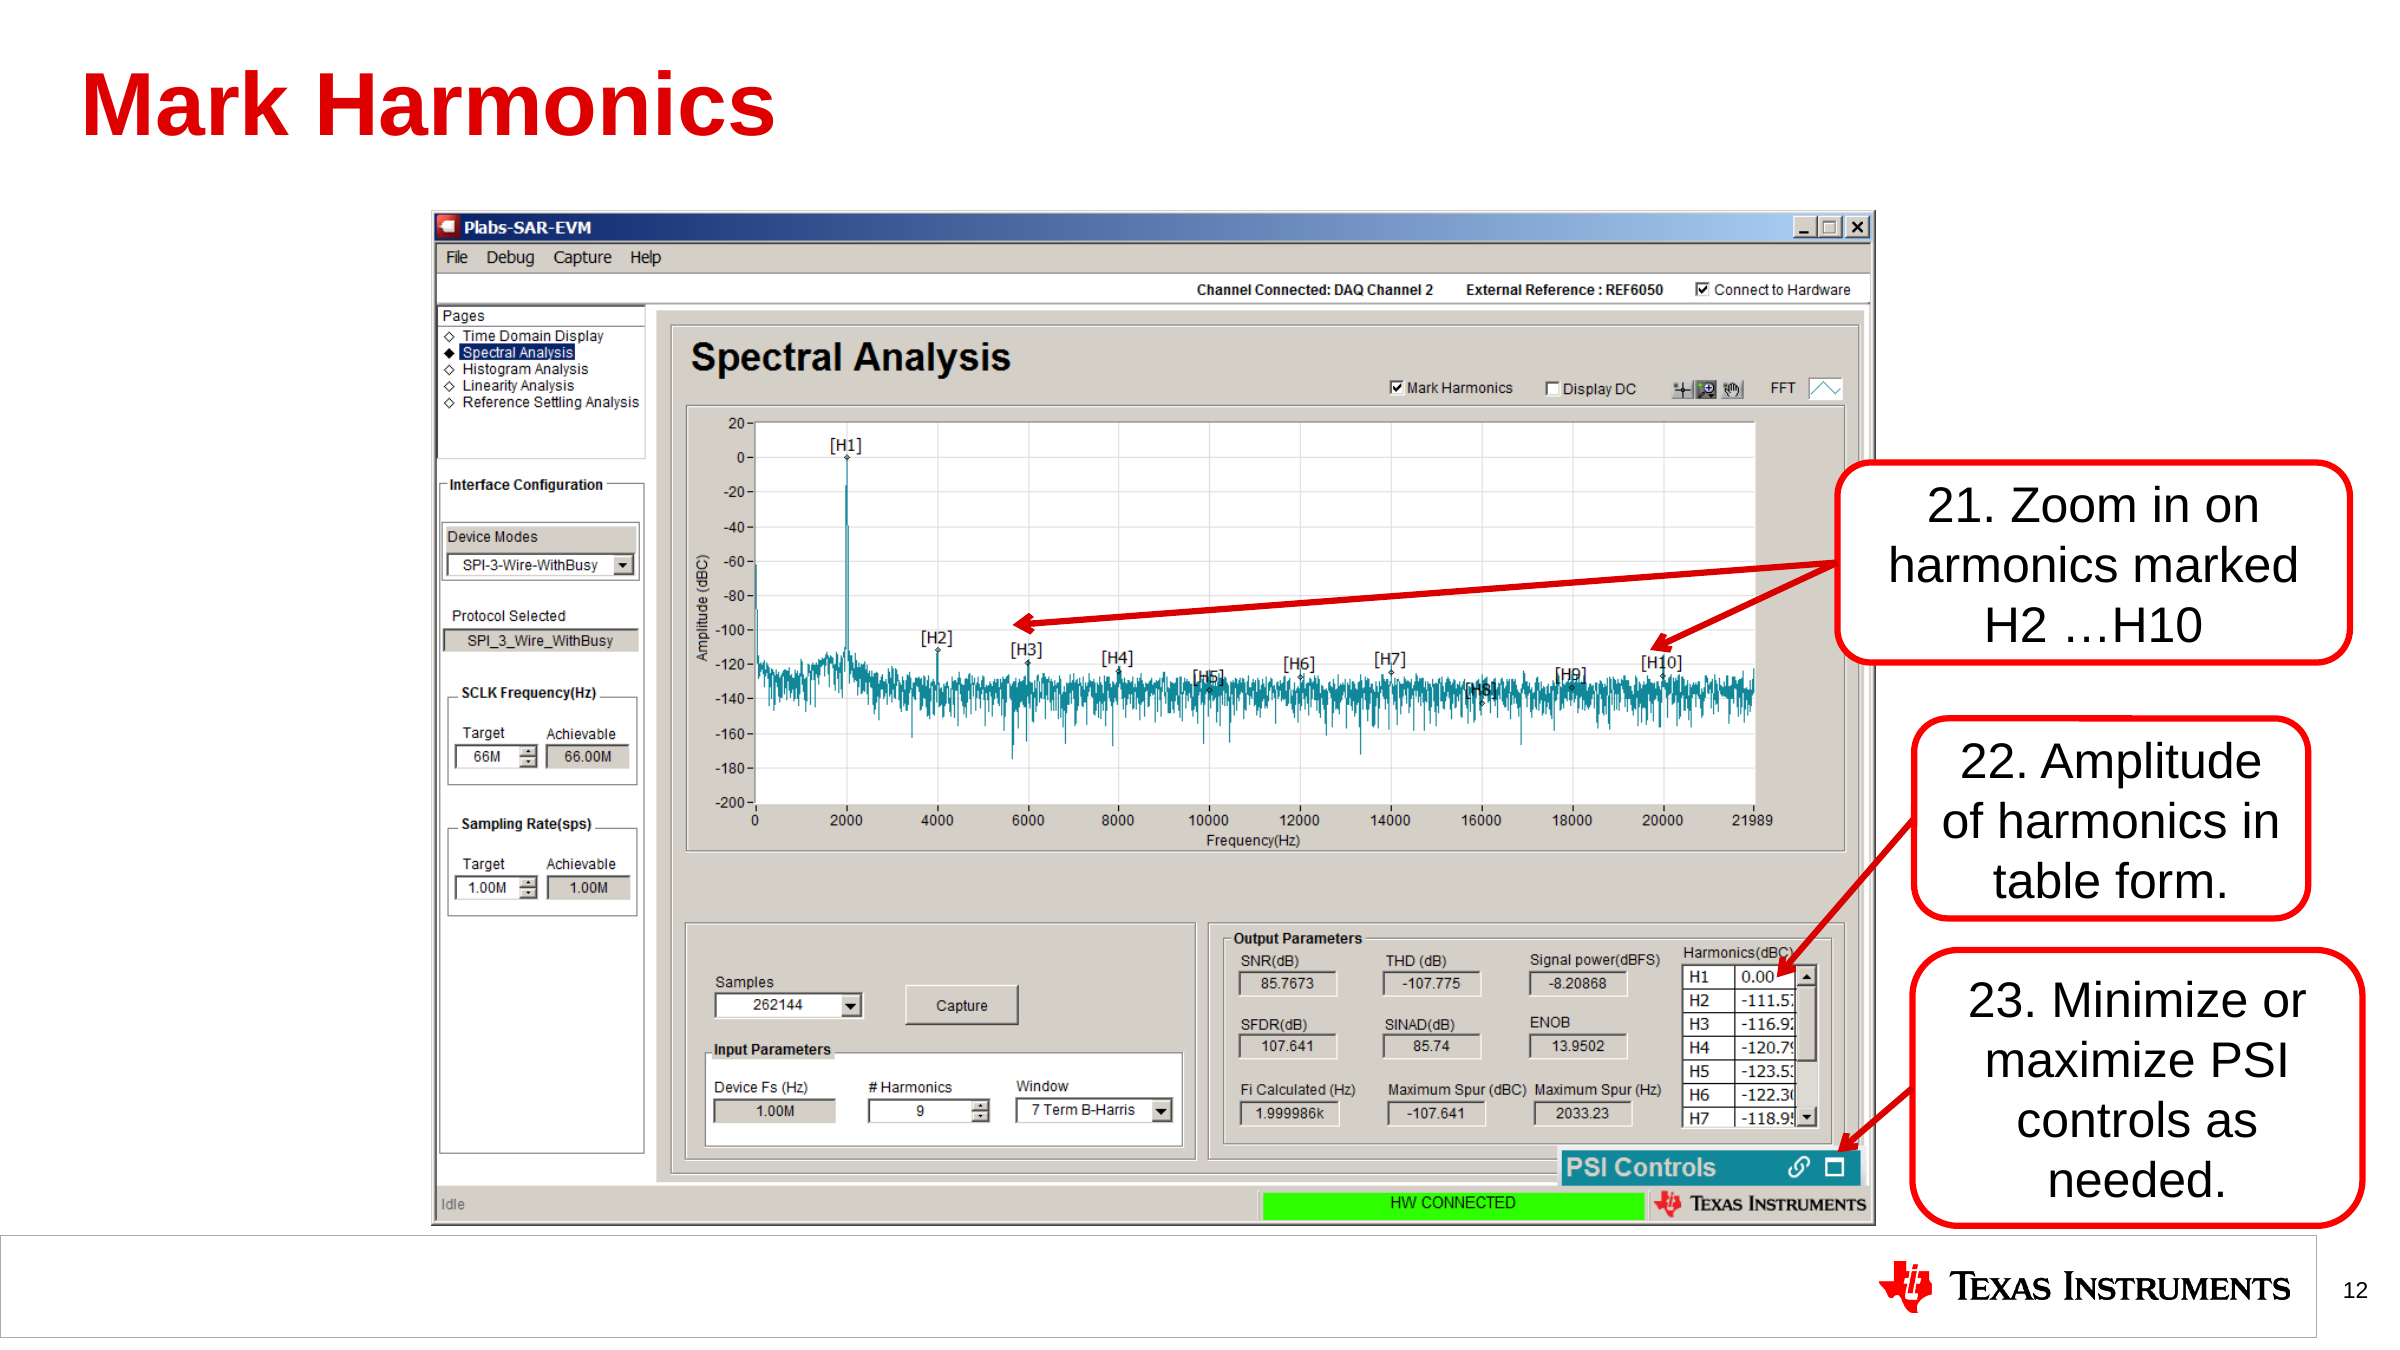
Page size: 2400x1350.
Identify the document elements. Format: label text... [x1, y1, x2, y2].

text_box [1649, 562, 1838, 651]
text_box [1012, 562, 1647, 626]
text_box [1837, 949, 2363, 1227]
picture [430, 210, 1876, 1227]
title Mark Harmonics [60, 27, 2282, 189]
text_box 21. Zoom in on harmonics marked H2 …H10 [1878, 460, 2353, 665]
slide_number 12 [1828, 1265, 2389, 1307]
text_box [1776, 718, 2309, 978]
picture [1879, 1307, 2290, 1313]
picture [1879, 1261, 2290, 1265]
